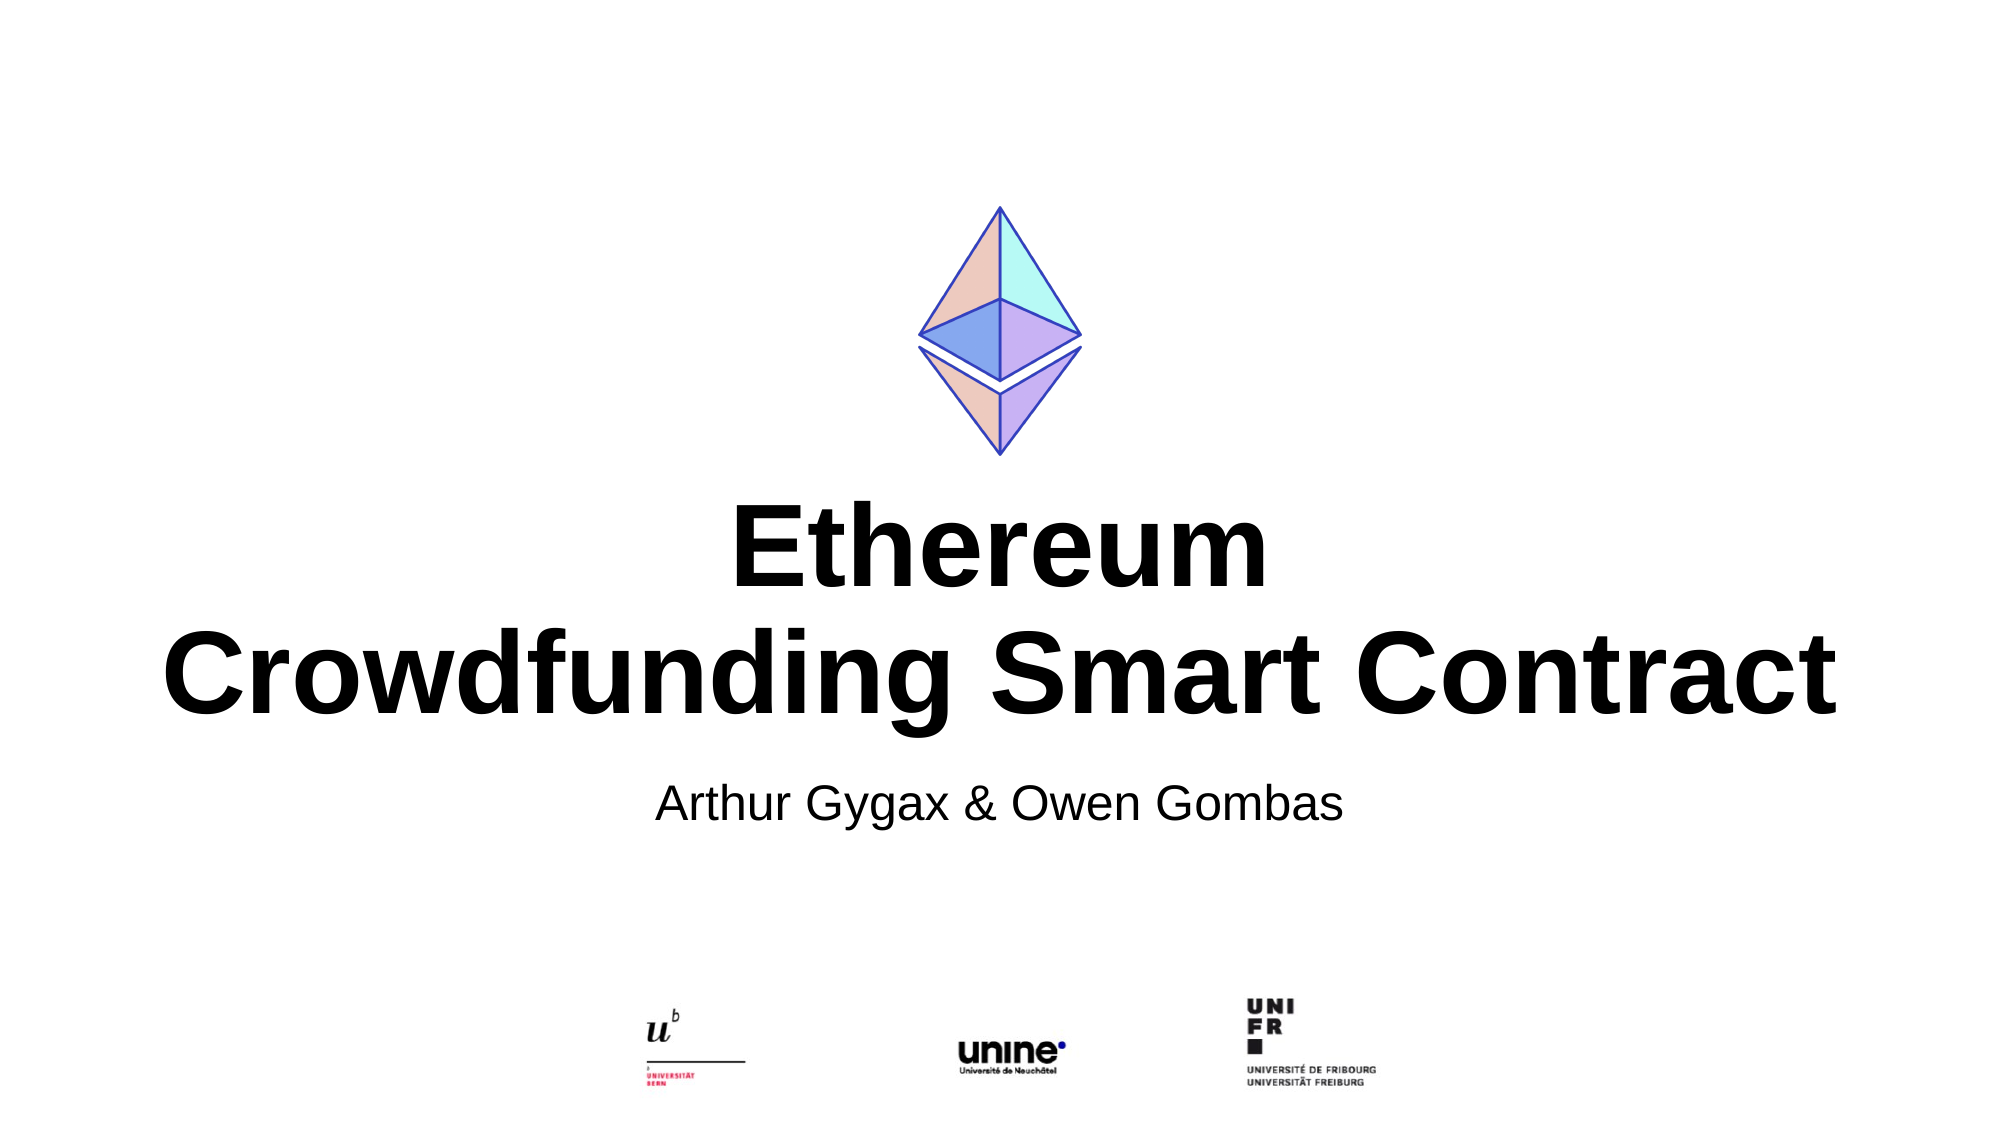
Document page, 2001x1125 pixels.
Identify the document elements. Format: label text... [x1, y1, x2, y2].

subtitle Arthur Gygax & Owen Gombas [249, 770, 1750, 1042]
title Ethereum Crowdfunding Smart Contract [144, 354, 1856, 747]
picture [917, 206, 1083, 456]
picture [611, 973, 1388, 1110]
